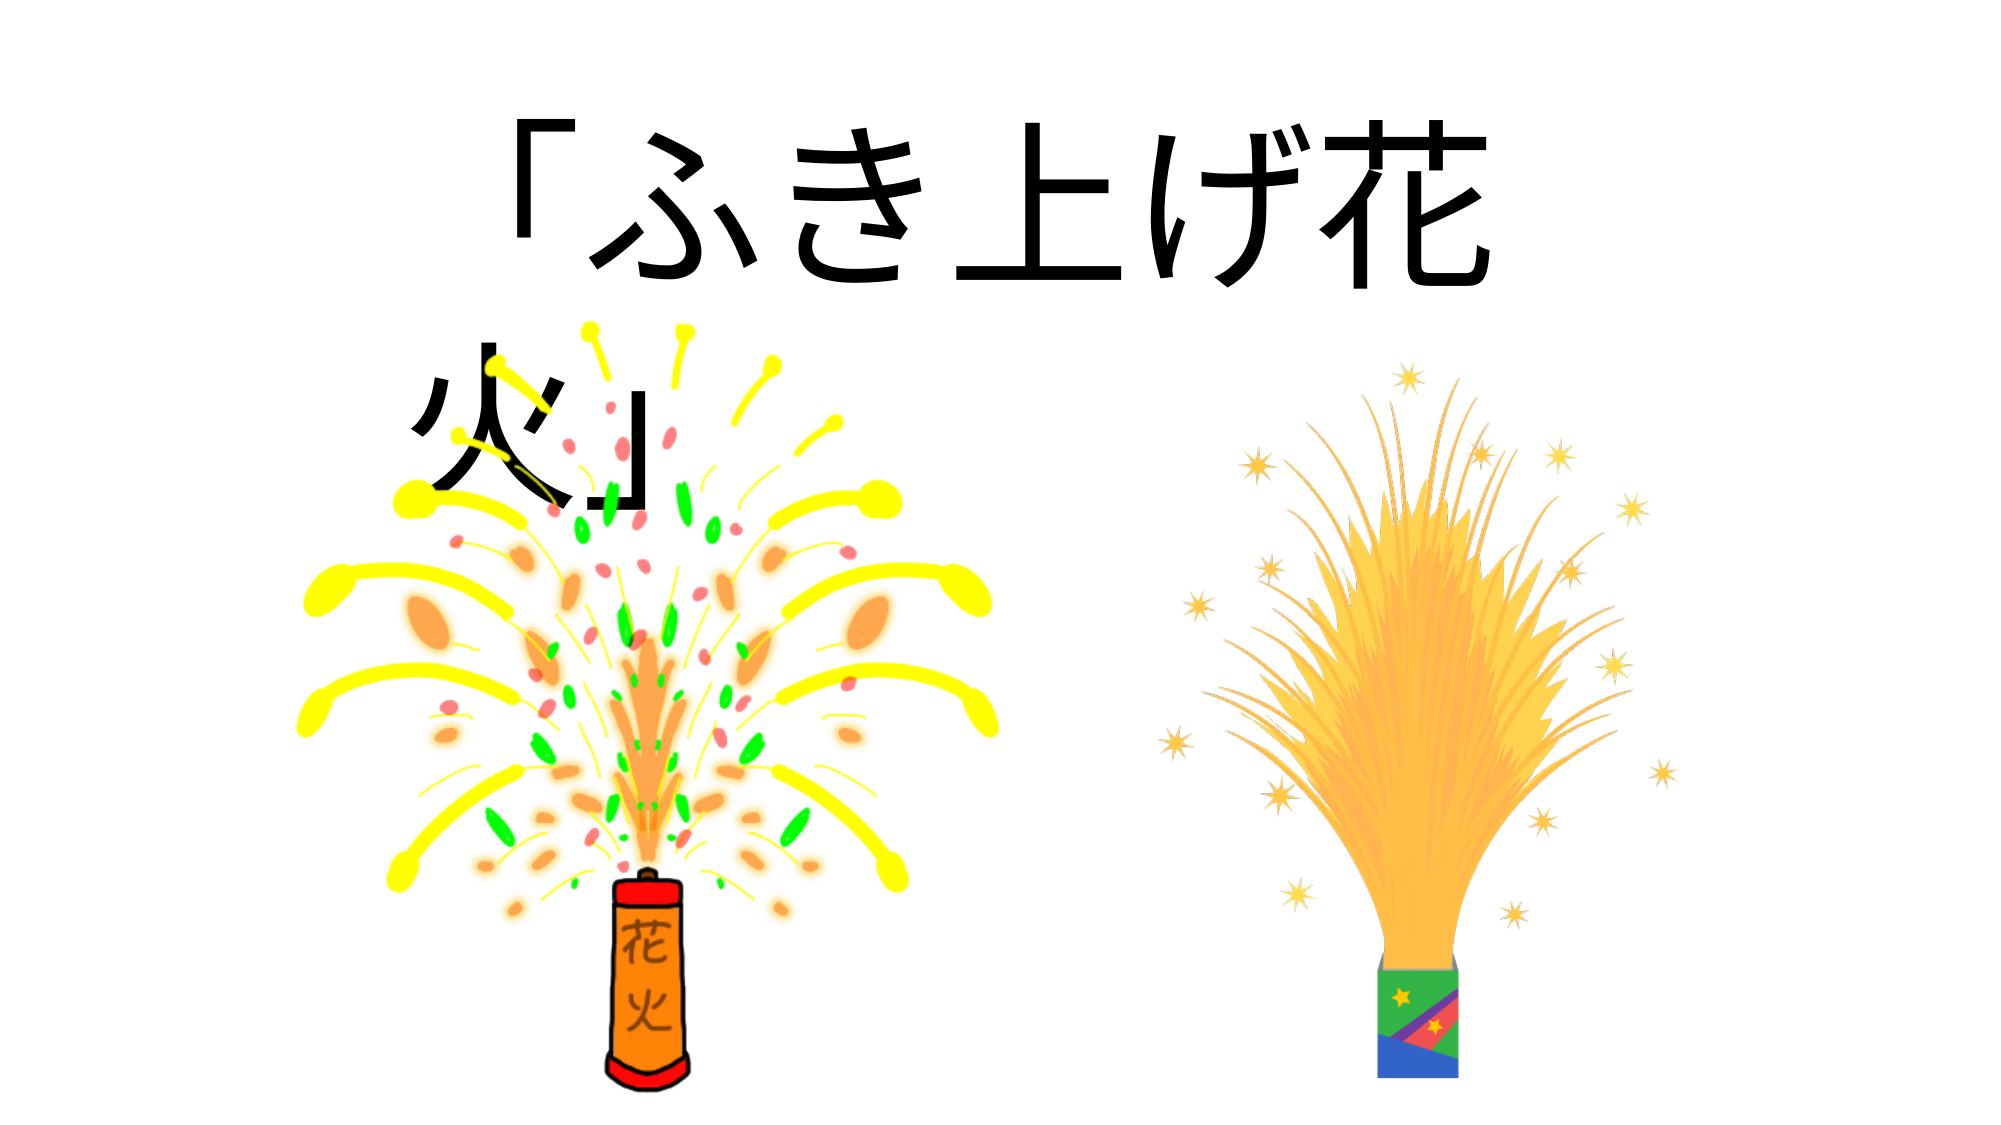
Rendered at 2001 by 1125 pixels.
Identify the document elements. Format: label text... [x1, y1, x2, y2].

picture [191, 259, 1766, 1125]
text_box 「ふき上げ花火」 [383, 84, 1759, 321]
